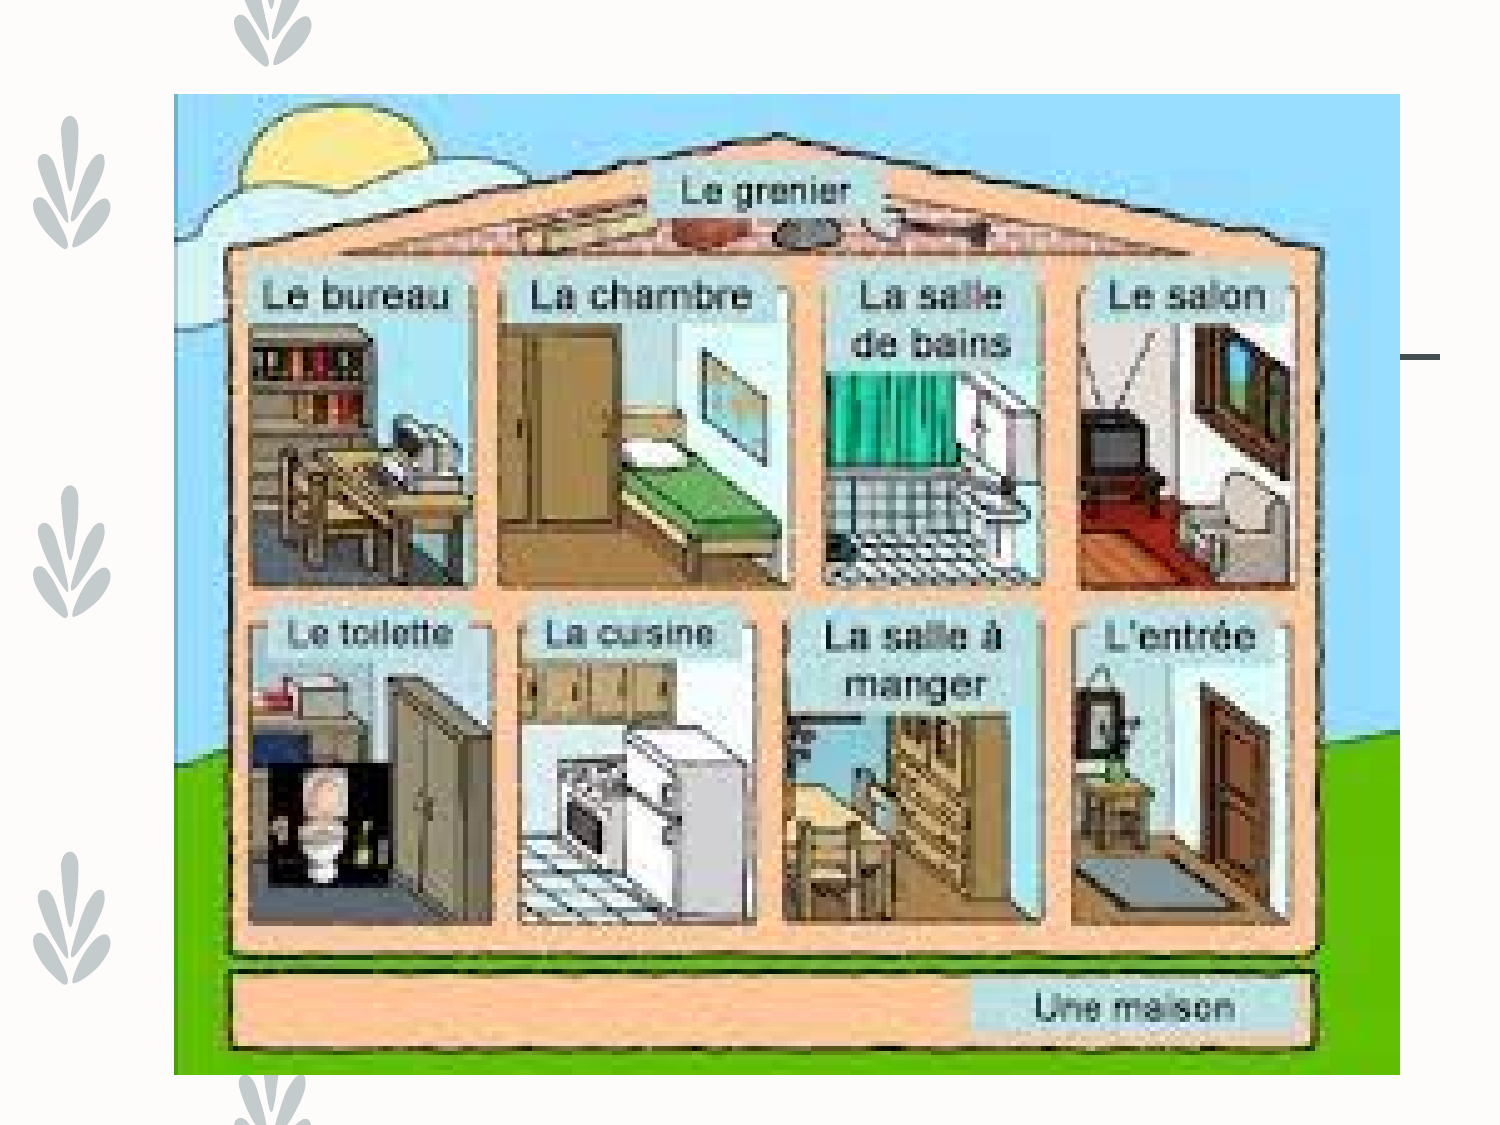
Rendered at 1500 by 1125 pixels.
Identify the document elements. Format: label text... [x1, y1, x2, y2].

title Une maison [345, 93, 1440, 350]
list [174, 94, 1401, 1076]
